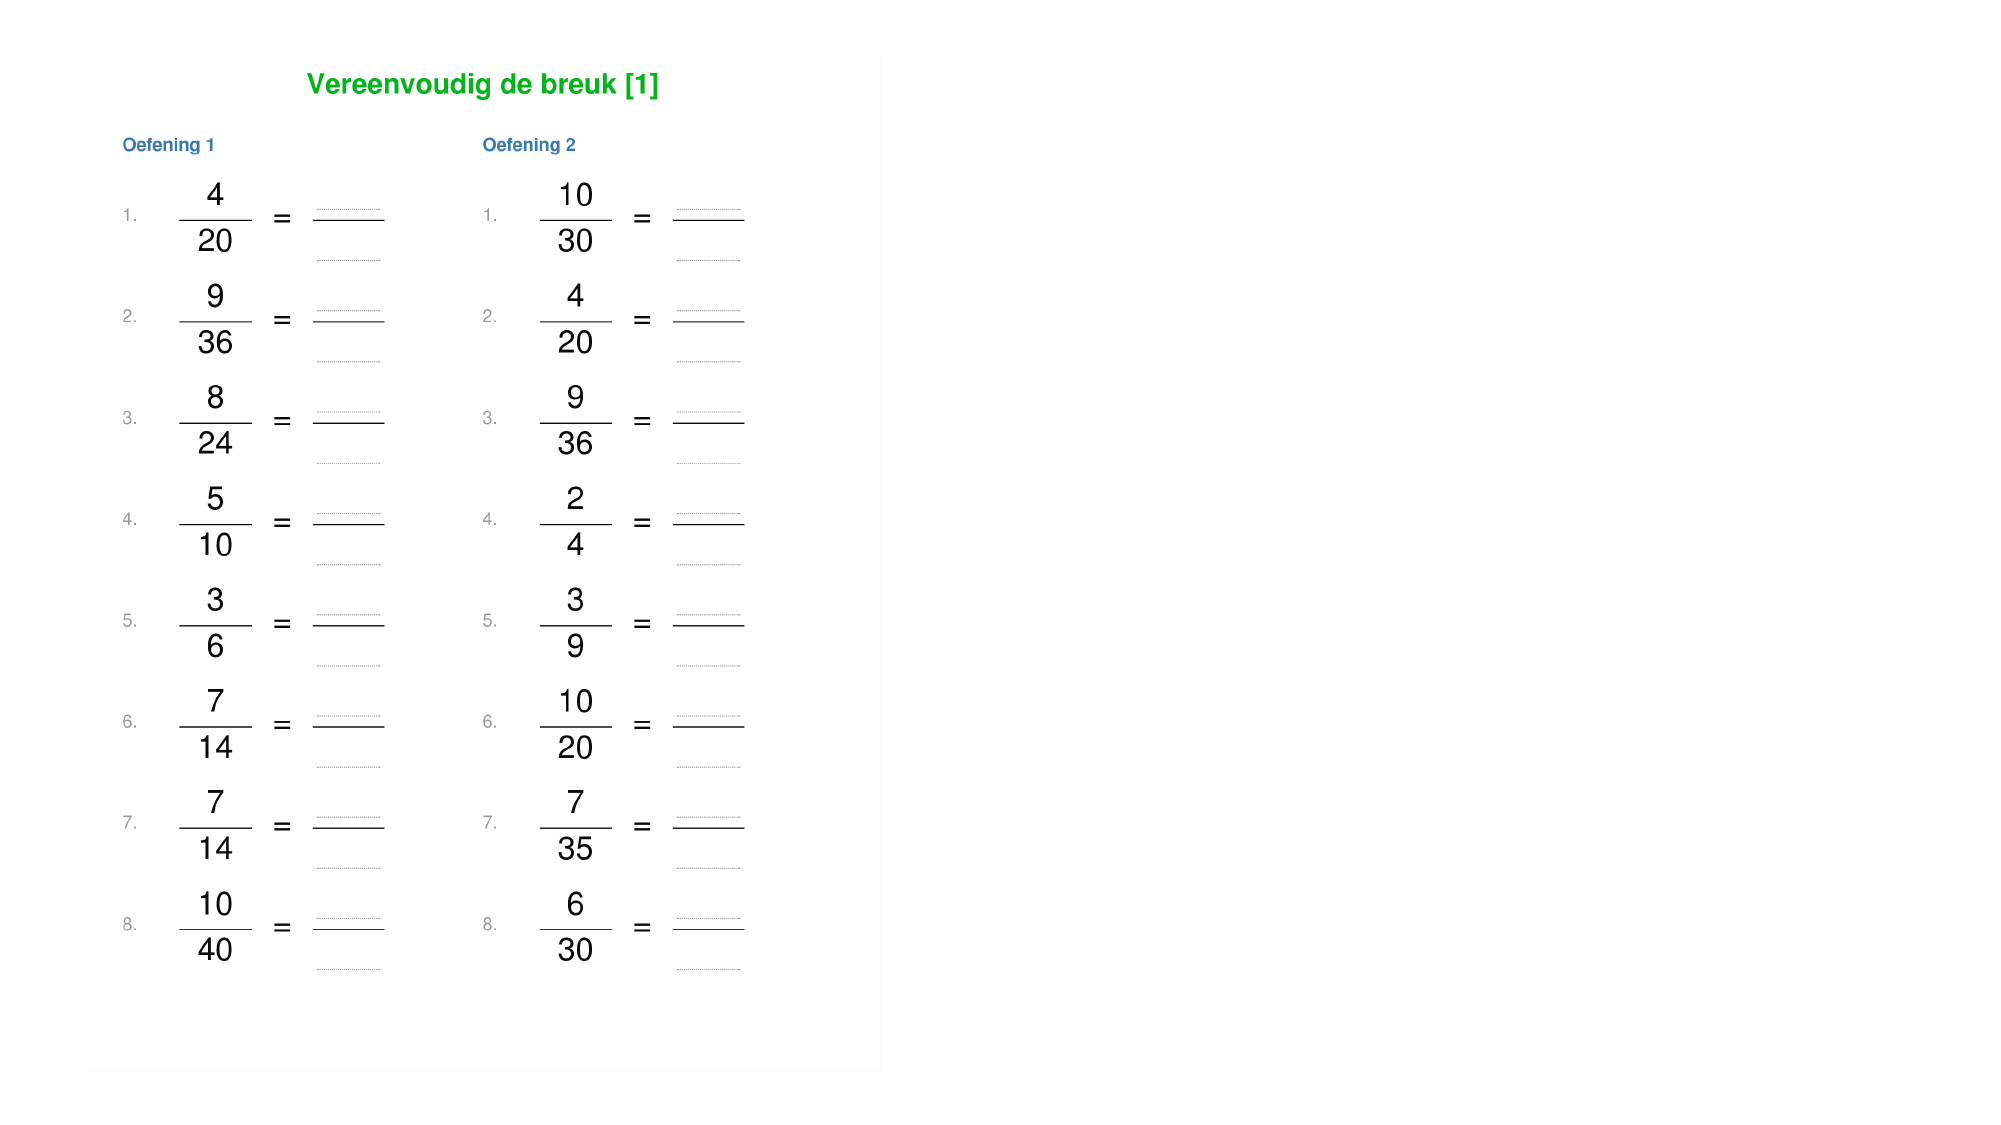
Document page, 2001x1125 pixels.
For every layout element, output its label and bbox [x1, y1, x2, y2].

picture [85, 53, 881, 1072]
